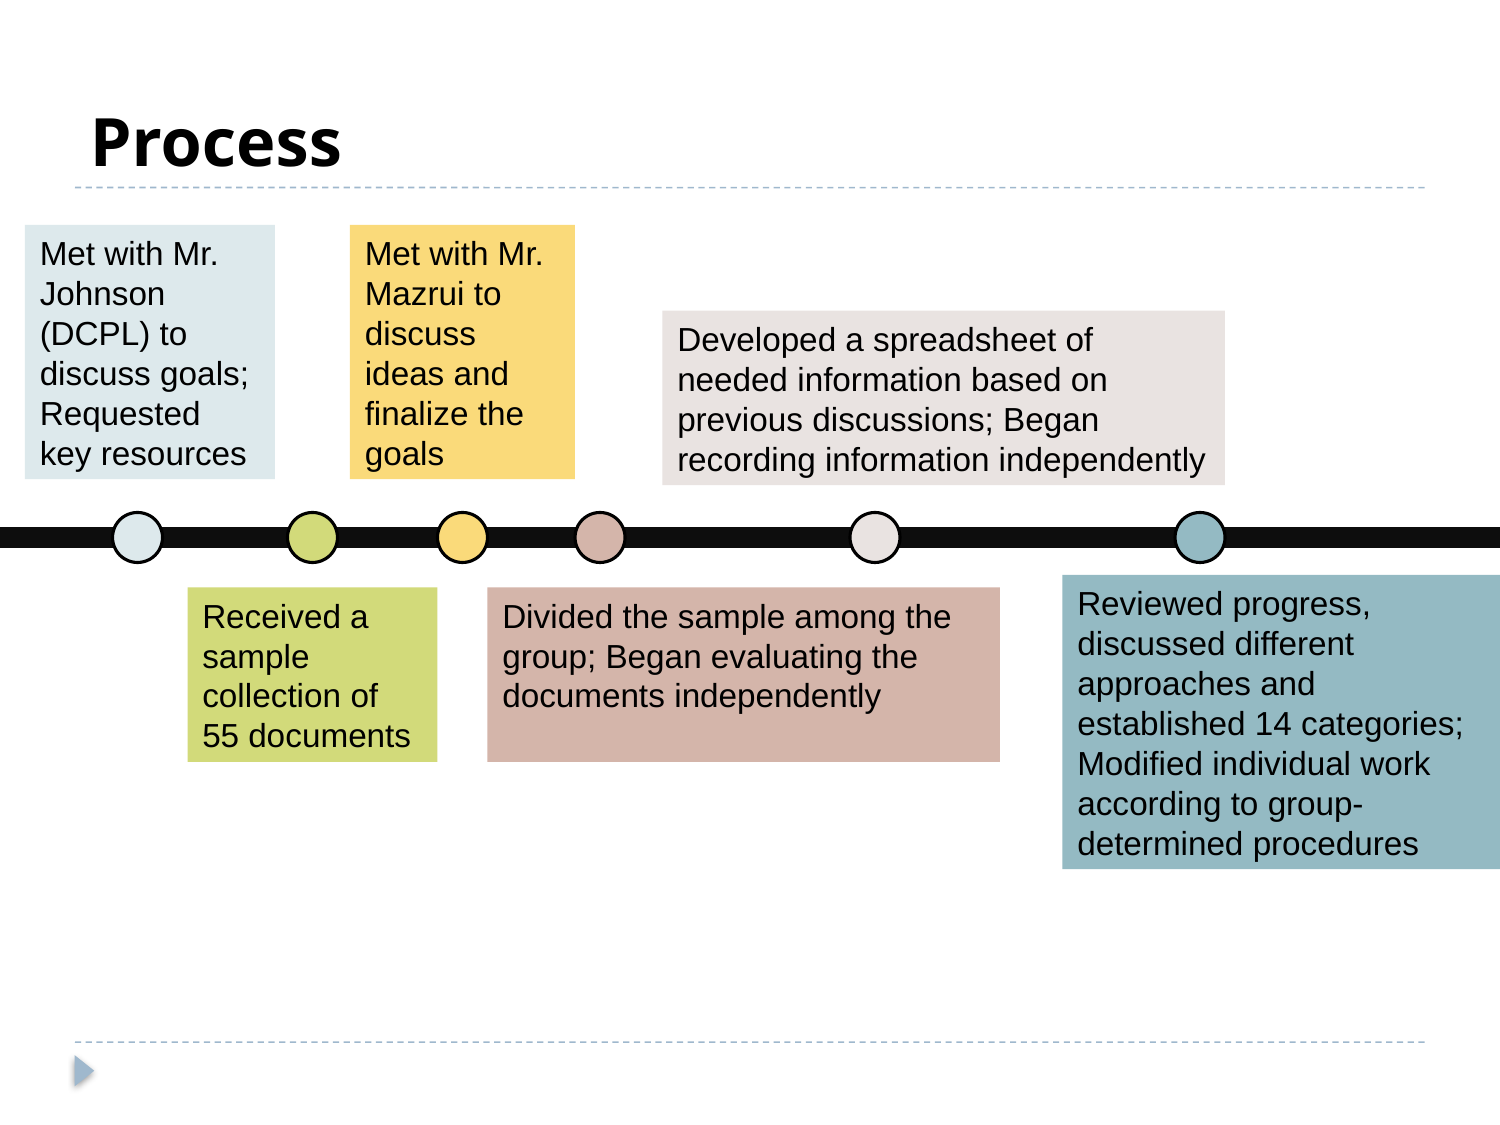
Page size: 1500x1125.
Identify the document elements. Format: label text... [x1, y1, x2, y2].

text_box [852, 551, 898, 565]
text_box [110, 510, 165, 537]
text_box [848, 510, 902, 537]
text_box [289, 551, 336, 565]
text_box [577, 551, 623, 565]
text_box Divided the sample among the group; Began evaluating the documents independently [487, 587, 1000, 762]
text_box Met with Mr. Mazrui to discuss ideas and finalize the goals [349, 224, 575, 480]
text_box [435, 510, 490, 537]
title Process [75, 24, 1425, 188]
text_box Met with Mr. Johnson (DCPL) to discuss goals; Requested key resources [24, 224, 275, 480]
text_box Received a sample collection of 55 documents [187, 587, 438, 762]
text_box [439, 551, 486, 565]
text_box Developed a spreadsheet of needed information based on previous discussions; Began recording information independently [662, 310, 1225, 486]
text_box [114, 551, 161, 565]
text_box Reviewed progress, discussed different approaches and established 14 categories; Modified individual work according to group-determined procedures [1062, 574, 1500, 870]
text_box [285, 510, 340, 537]
text_box [1173, 510, 1227, 537]
text_box [1177, 551, 1223, 565]
text_box [573, 510, 627, 537]
